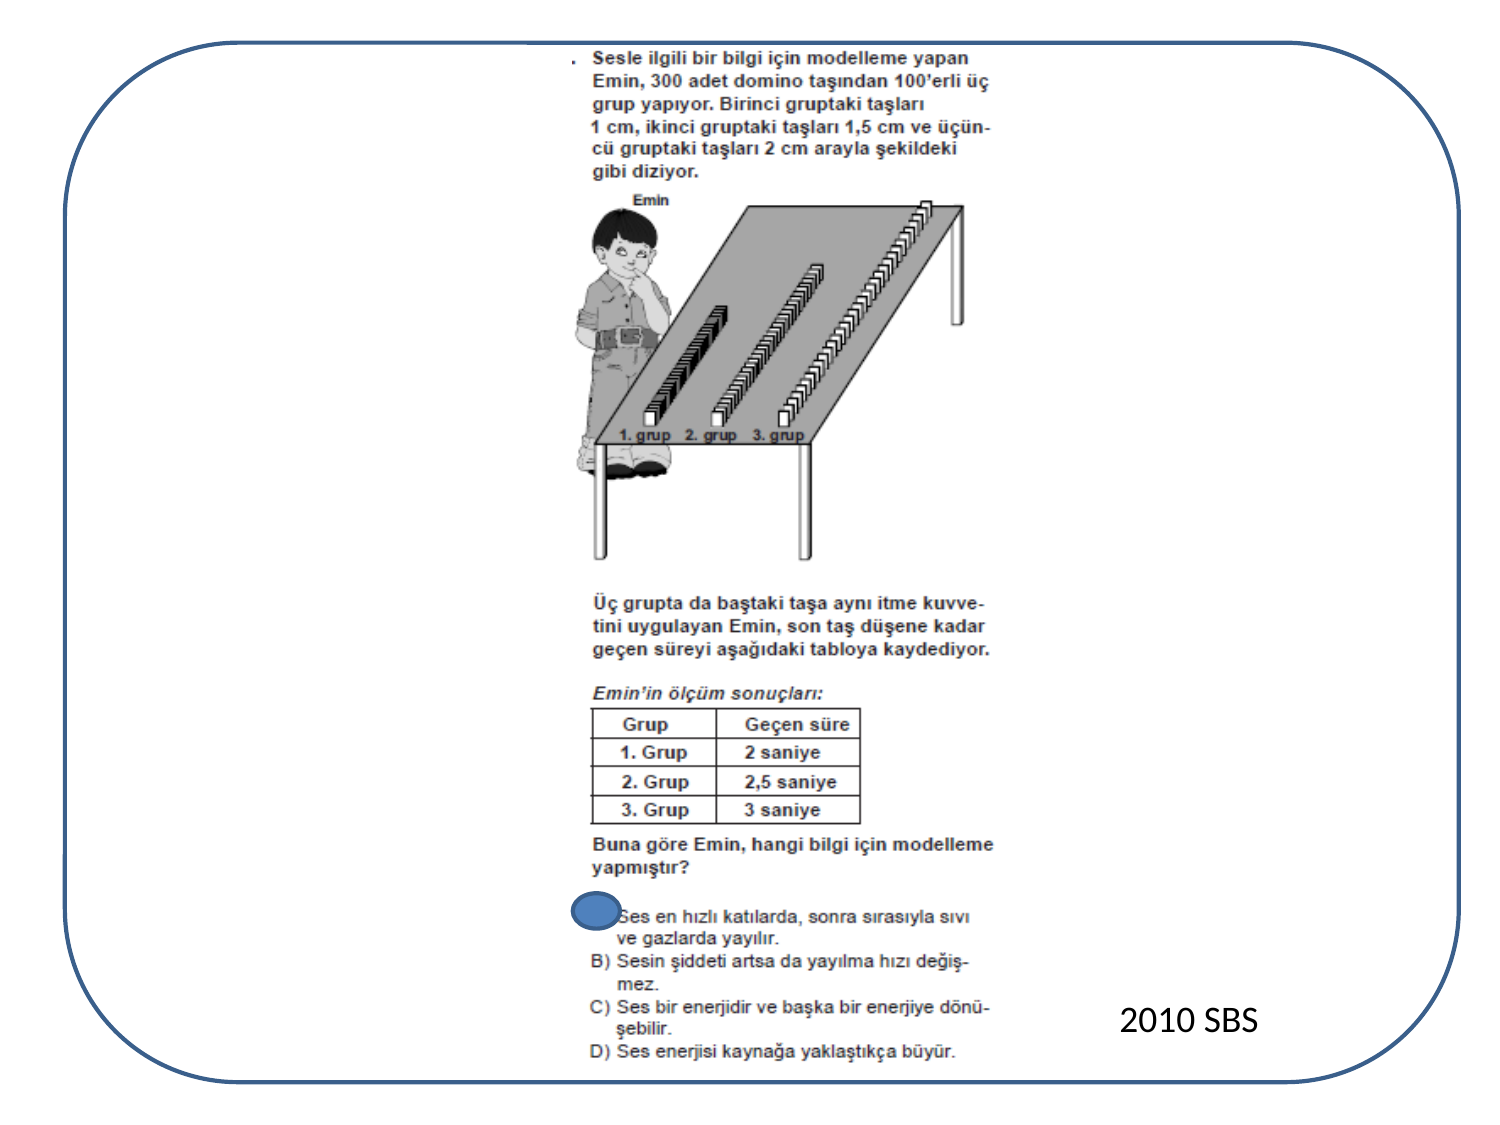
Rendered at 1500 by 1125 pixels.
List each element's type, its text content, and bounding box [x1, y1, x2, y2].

text_box [62, 40, 1461, 1085]
picture [572, 30, 1000, 1071]
text_box 2010 SBS [1104, 987, 1332, 1048]
